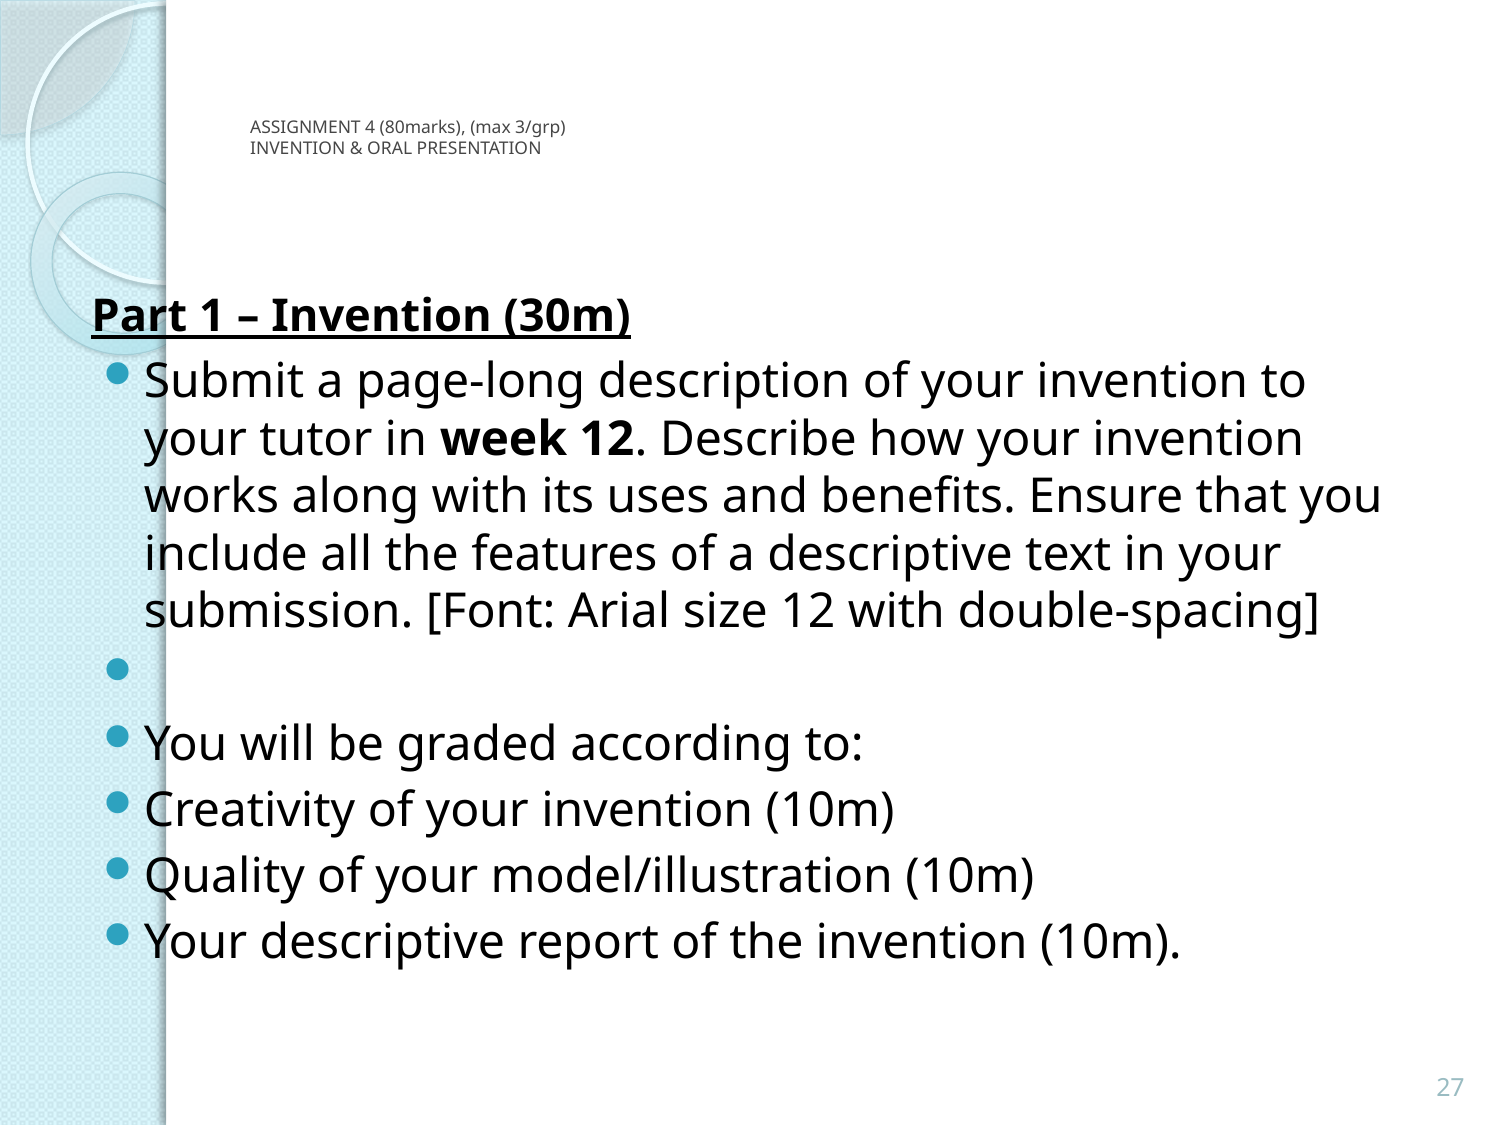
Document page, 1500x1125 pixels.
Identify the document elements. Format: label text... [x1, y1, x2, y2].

list Part 1 – Invention (30m) Submit a page-long description of your invention to your tutor in week 12. Describe how your invention works along with its uses and benefits. Ensure that you include all the features of a descriptive text in your submission. [Font: Arial size 12 with double-spacing] You will be graded according to: Creativity of your invention (10m) Quality of your model/illustration (10m) Your descriptive report of the invention (10m). [76, 278, 1427, 1022]
title ASSIGNMENT 4 (80marks), (max 3/grp) INVENTION & ORAL PRESENTATION [235, 45, 1466, 233]
slide_number 27 [1413, 1034, 1488, 1113]
